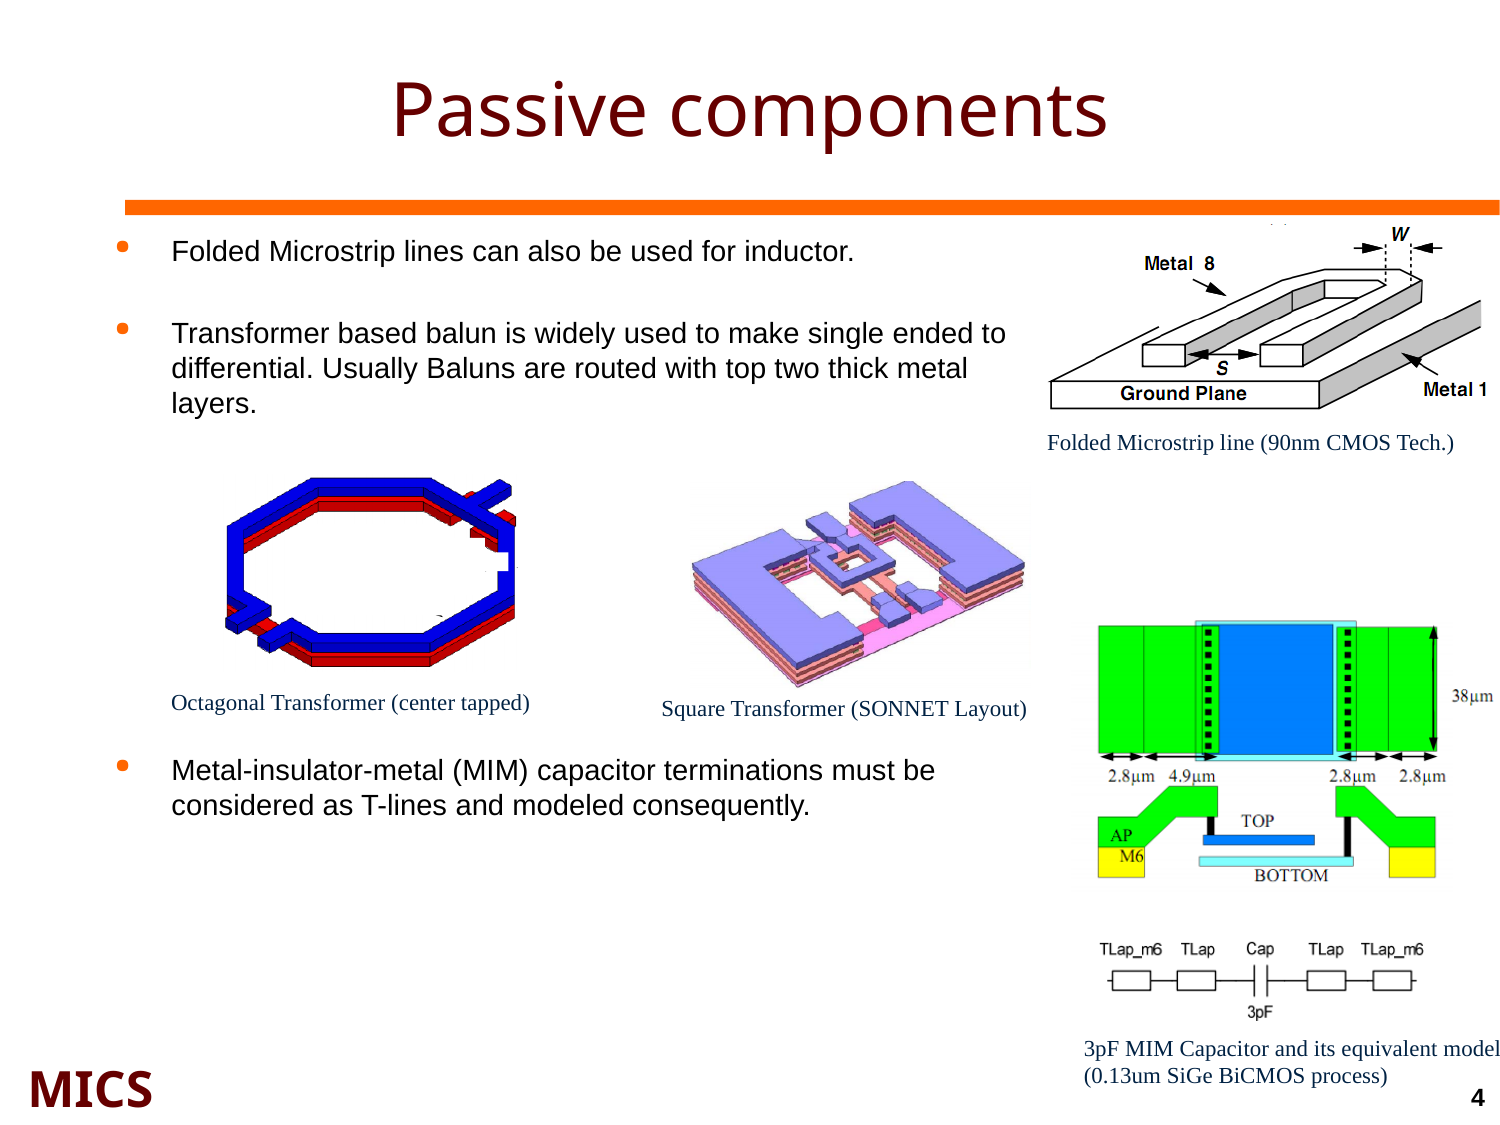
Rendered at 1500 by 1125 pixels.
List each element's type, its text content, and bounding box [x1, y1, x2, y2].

text_box Folded Microstrip line (90nm CMOS Tech.) [1032, 424, 1470, 463]
list Folded Microstrip lines can also be used for inductor. Transformer based balun is widely used to make single ended to differential. Usually Baluns are routed with top two thick metal layers. Metal-insulator-metal (MIM) capacitor terminations must be considered as T-lines and modeled consequently. [99, 224, 1051, 901]
title Passive components [112, 12, 1388, 201]
picture [673, 481, 1032, 692]
text_box Octagonal Transformer (center tapped) [156, 680, 546, 723]
slide_number 4 [1425, 1096, 1500, 1125]
text_box 3pF MIM Capacitor and its equivalent model (0.13um SiGe BiCMOS process) [1069, 1028, 1500, 1096]
picture [1070, 605, 1500, 1023]
picture [210, 454, 565, 672]
text_box Square Transformer (SONNET Layout) [646, 685, 1043, 728]
picture [1030, 224, 1488, 415]
